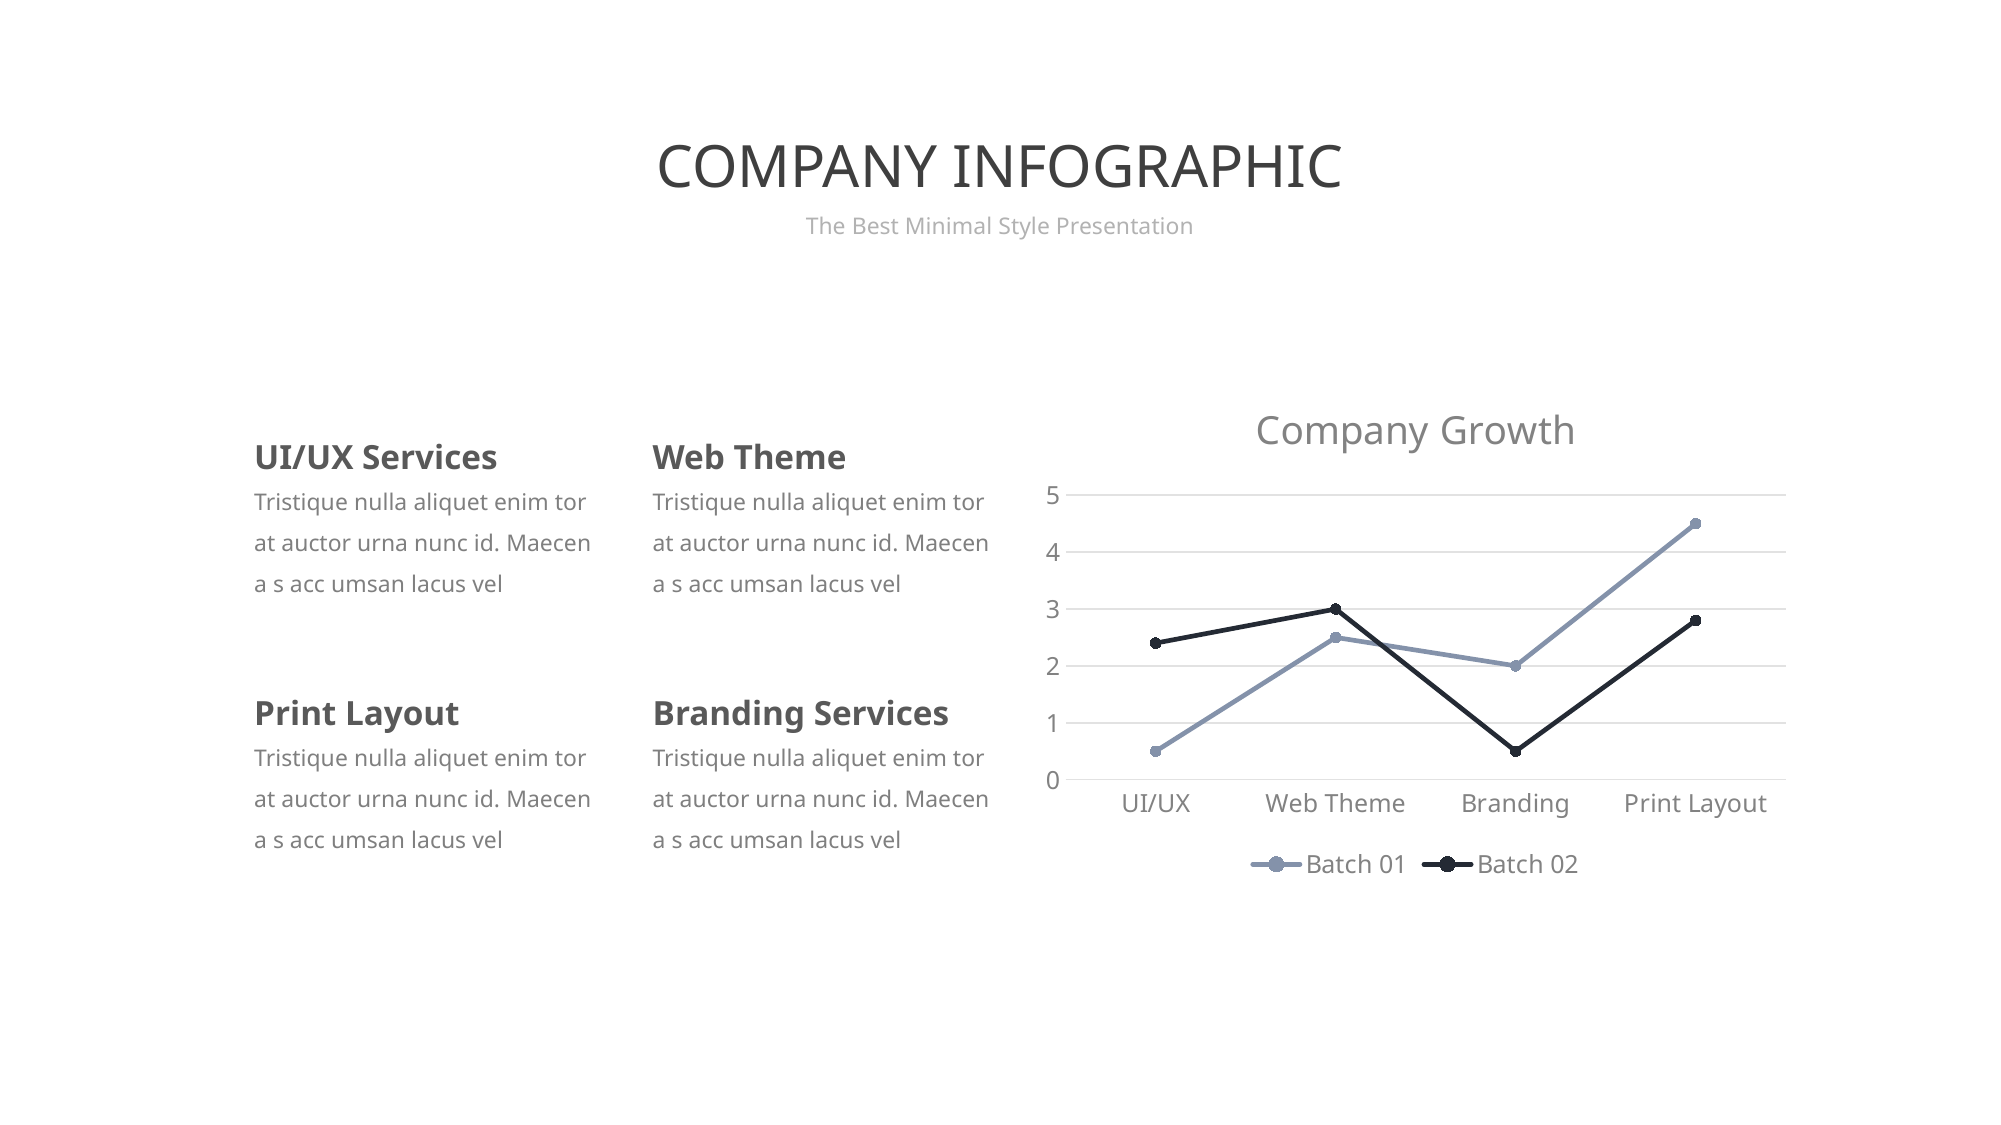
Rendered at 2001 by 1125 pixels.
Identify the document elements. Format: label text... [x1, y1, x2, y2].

text_box Tristique nulla aliquet enim tor at auctor urna nunc id. Maecen a s acc umsan lacus vel [637, 466, 1008, 605]
text_box Branding Services [637, 664, 983, 740]
text_box UI/UX Services [239, 408, 584, 484]
text_box Tristique nulla aliquet enim tor at auctor urna nunc id. Maecen a s acc umsan lacus vel [239, 466, 610, 605]
chart [1030, 372, 1802, 888]
text_box COMPANY INFOGRAPHIC [521, 121, 1479, 207]
text_box Tristique nulla aliquet enim tor at auctor urna nunc id. Maecen a s acc umsan lacus vel [239, 722, 610, 861]
text_box The Best Minimal Style Presentation [790, 204, 1210, 247]
text_box Web Theme [637, 408, 983, 484]
text_box Print Layout [239, 664, 584, 740]
text_box Tristique nulla aliquet enim tor at auctor urna nunc id. Maecen a s acc umsan lacus vel [637, 722, 1008, 861]
